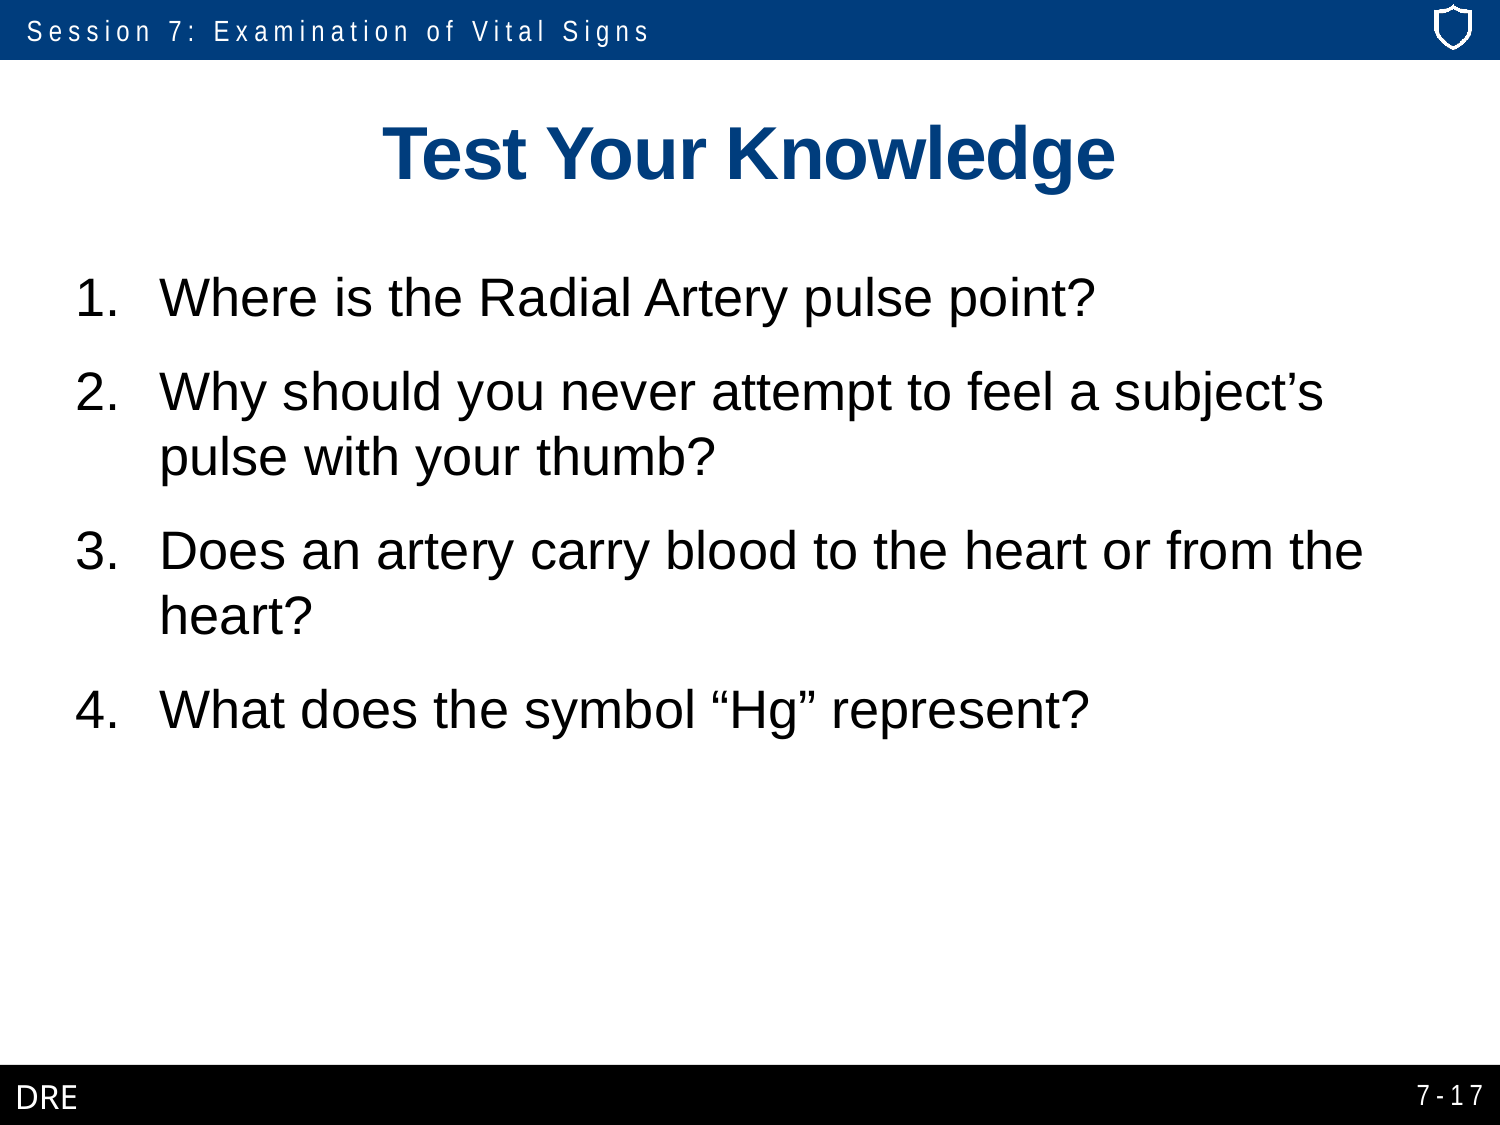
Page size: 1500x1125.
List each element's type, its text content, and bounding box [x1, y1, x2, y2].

slide_number 7-17 [1218, 1063, 1499, 1124]
title Test Your Knowledge [75, 75, 1425, 225]
list Where is the Radial Artery pulse point? Why should you never attempt to feel a subject’s pulse with your thumb? Does an artery carry blood to the heart or from the heart? What does the symbol “Hg” represent? [75, 254, 1425, 1005]
picture [1434, 4, 1472, 50]
